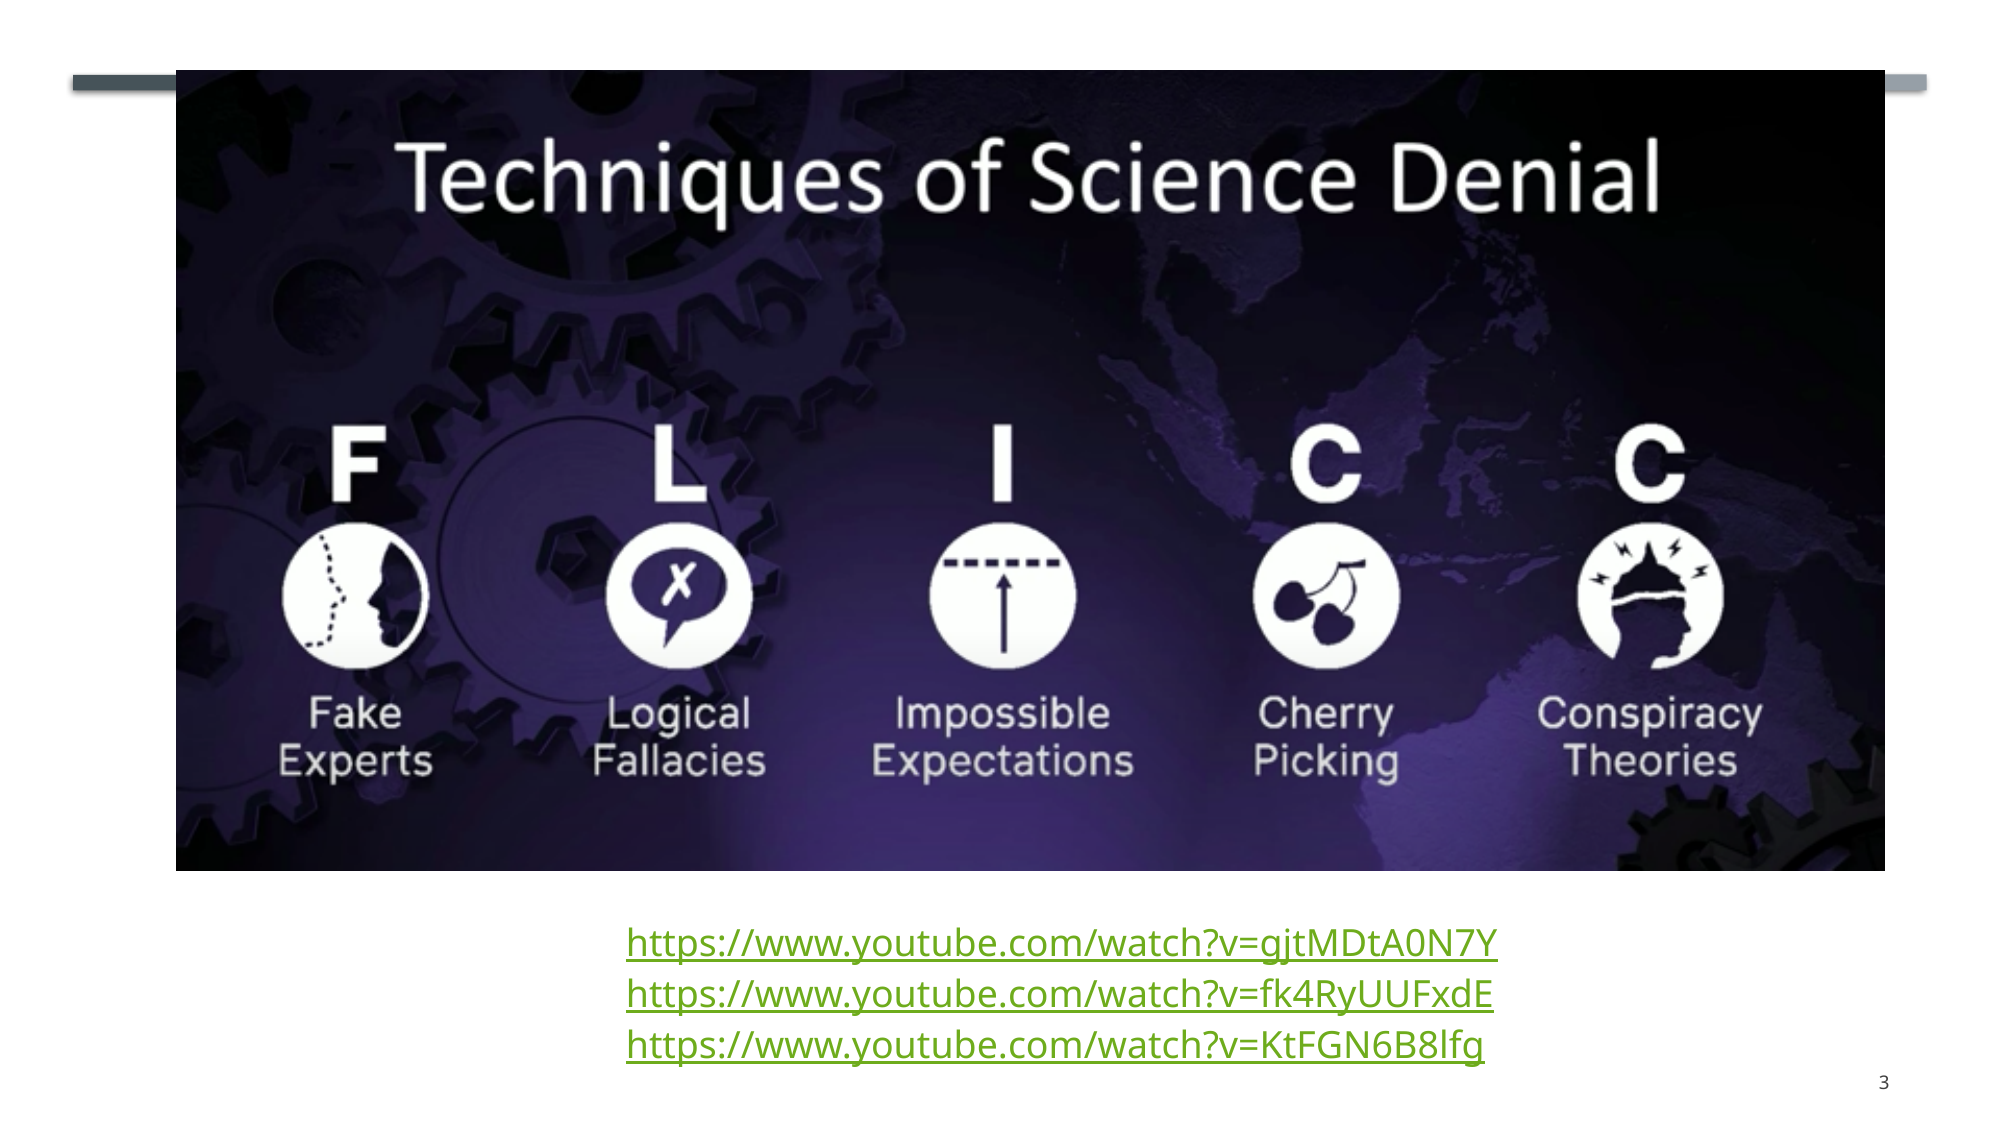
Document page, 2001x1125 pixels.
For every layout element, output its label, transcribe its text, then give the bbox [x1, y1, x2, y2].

text_box https://www.youtube.com/watch?v=gjtMDtA0N7Y https://www.youtube.com/watch?v=fk4RyUUFxdE https://www.youtube.com/watch?v=KtFGN6B8lfg [611, 911, 1612, 1125]
slide_number 3 [1732, 1053, 1905, 1114]
picture [175, 70, 1886, 872]
